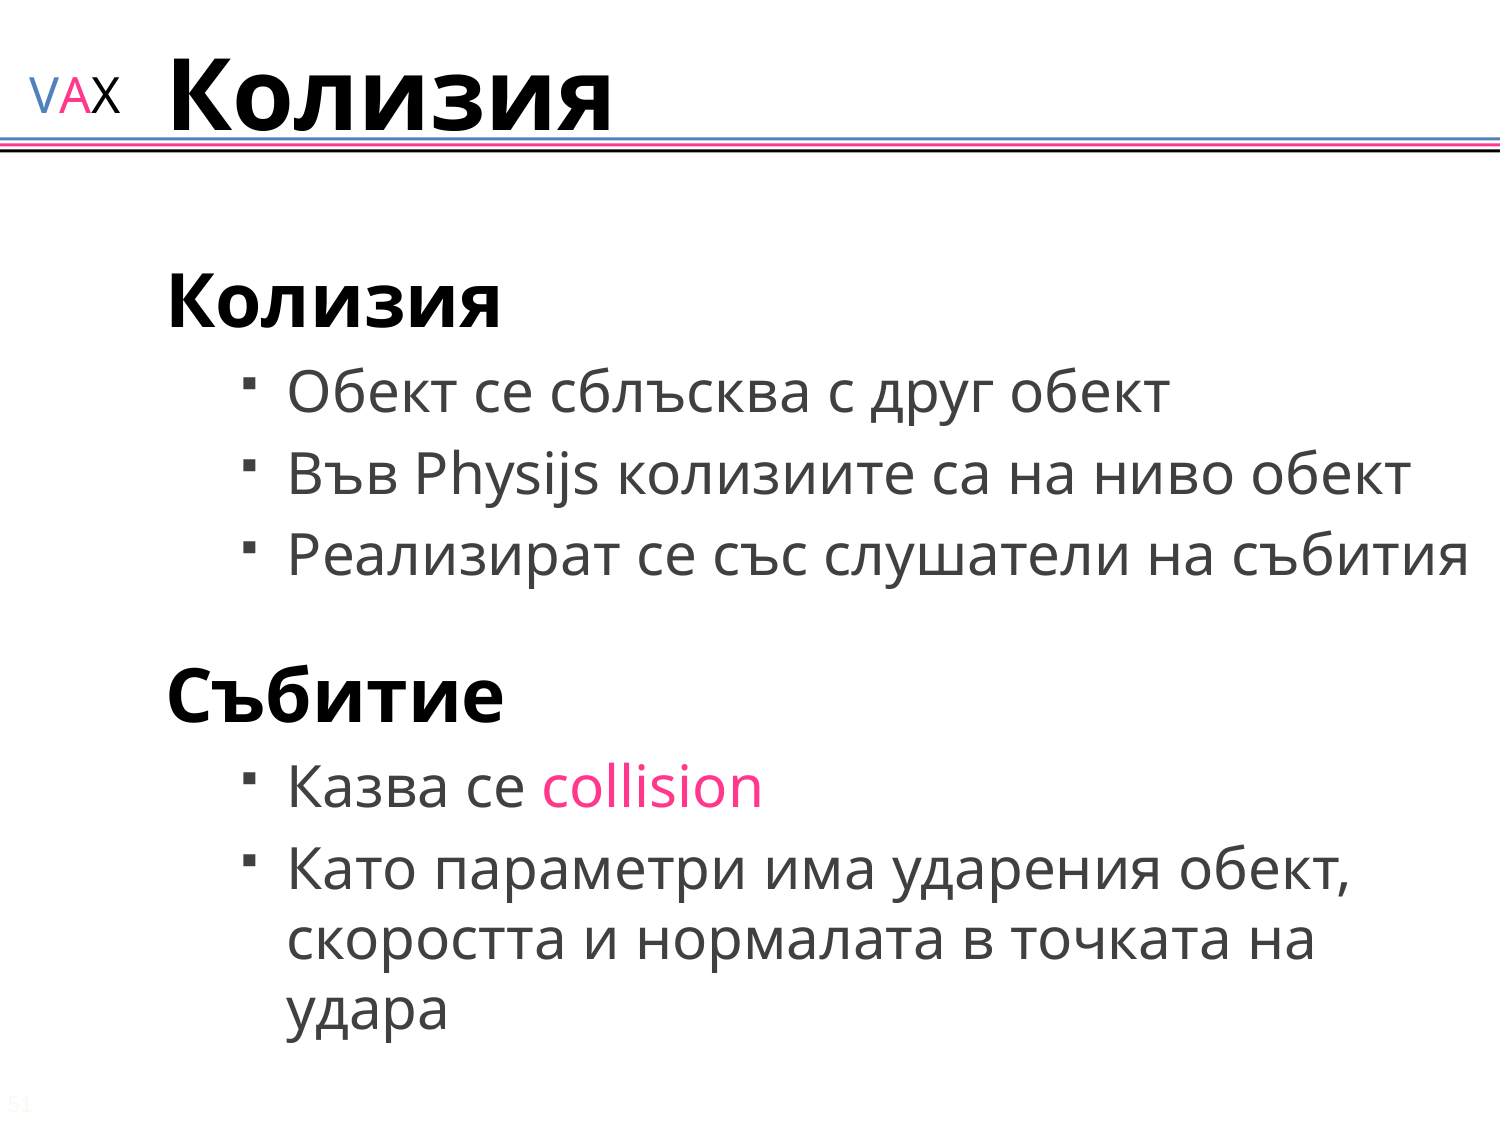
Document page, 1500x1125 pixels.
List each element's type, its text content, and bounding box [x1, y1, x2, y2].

list Колизия Обект се сблъсква с друг обект Във Physijs колизиите са на ниво обект Реализират се със слушатели на събития Събитие Казва се collision Като параметри има ударения обект, скоростта и нормалата в точката на удара [150, 200, 1488, 1113]
title Колизия [0, 37, 1500, 144]
